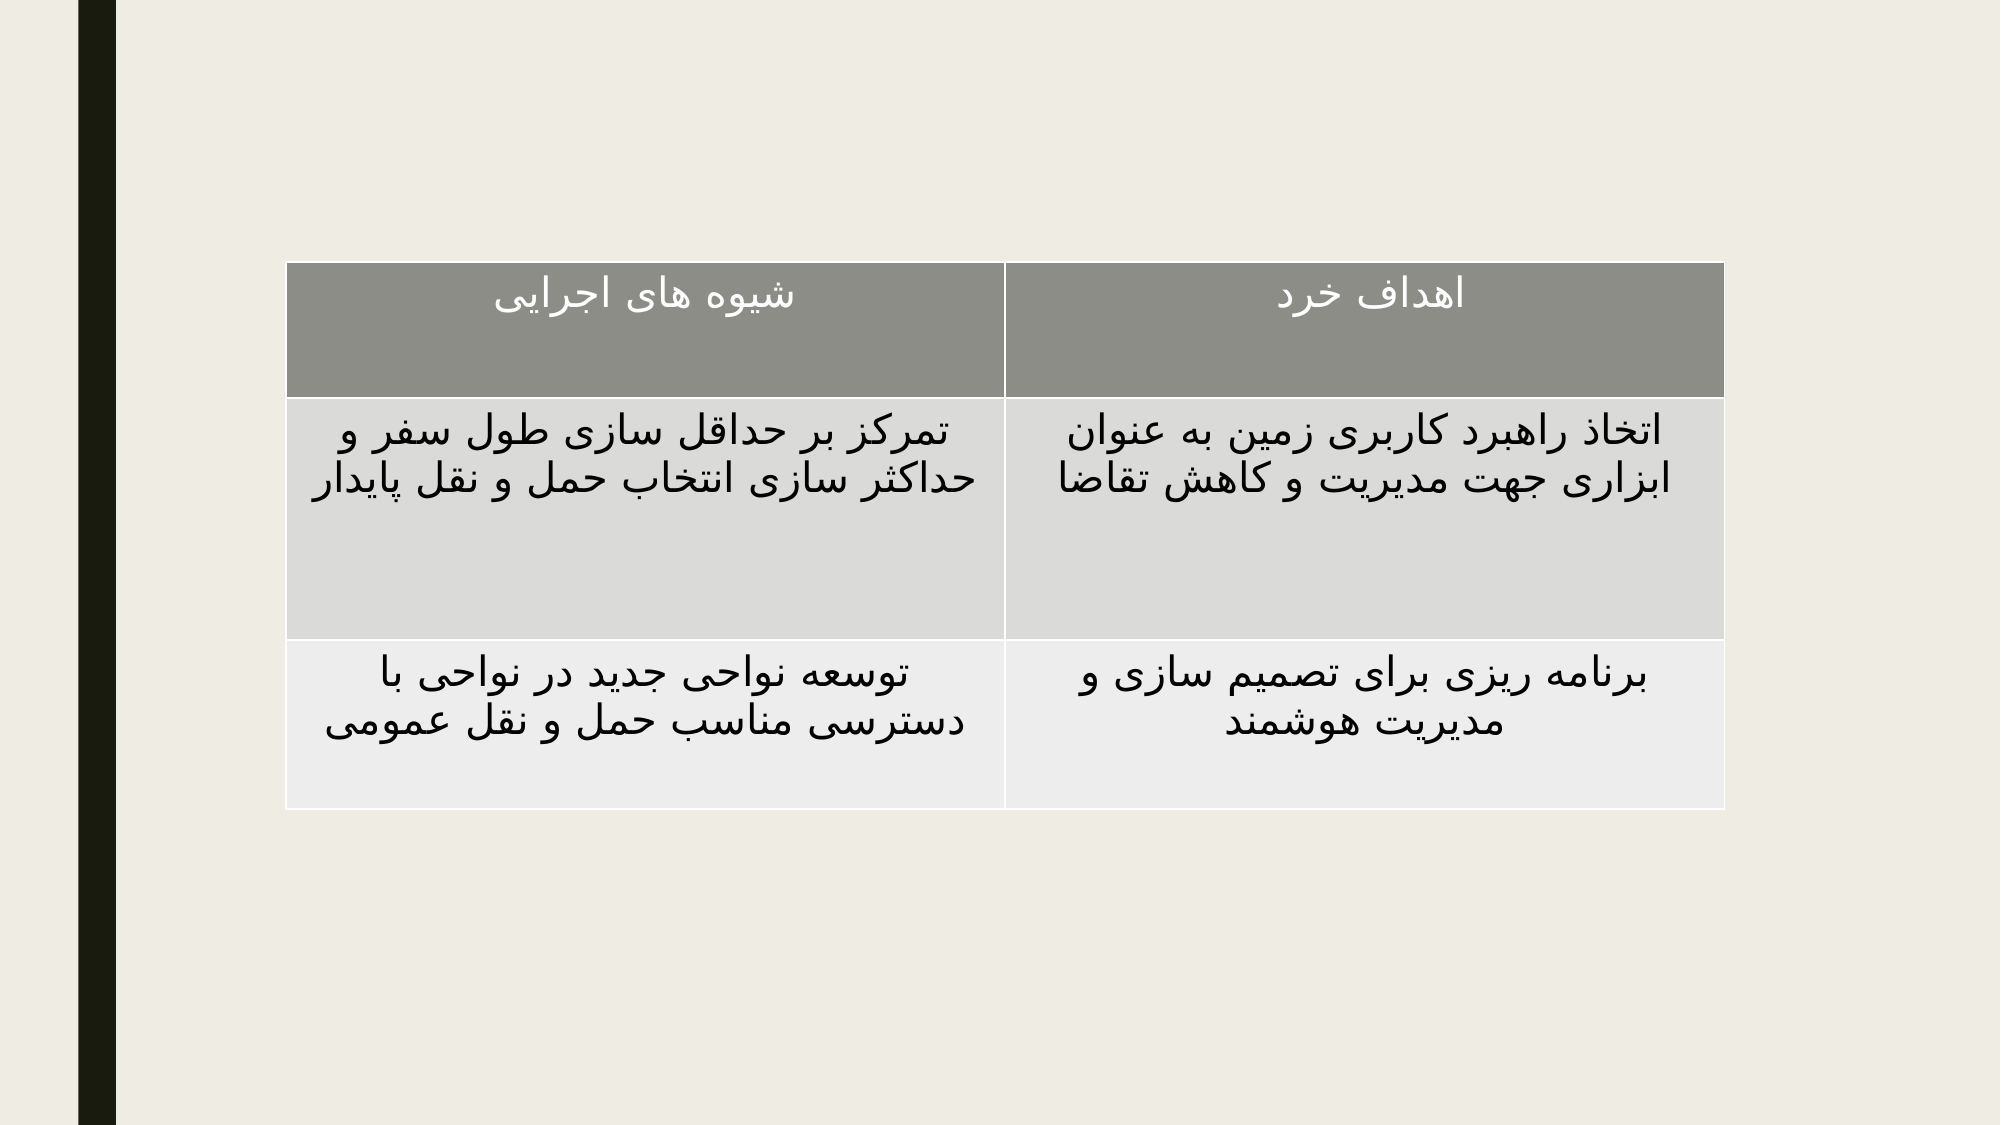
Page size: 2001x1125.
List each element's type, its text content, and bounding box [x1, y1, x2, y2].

table_header اهداف خرد [1006, 263, 1724, 397]
table_header شیوه های اجرایی [287, 263, 1004, 397]
table_cell تمرکز بر حداقل سازی طول سفر و حداکثر سازی انتخاب حمل و نقل پایدار [287, 399, 1004, 639]
table_cell توسعه نواحی جدید در نواحی با دسترسی مناسب حمل و نقل عمومی [287, 641, 1004, 808]
table_cell برنامه ریزی برای تصمیم سازی و مدیریت هوشمند [1006, 641, 1724, 808]
table_cell اتخاذ راهبرد کاربری زمین به عنوان ابزاری جهت مدیریت و کاهش تقاضا [1006, 399, 1724, 639]
